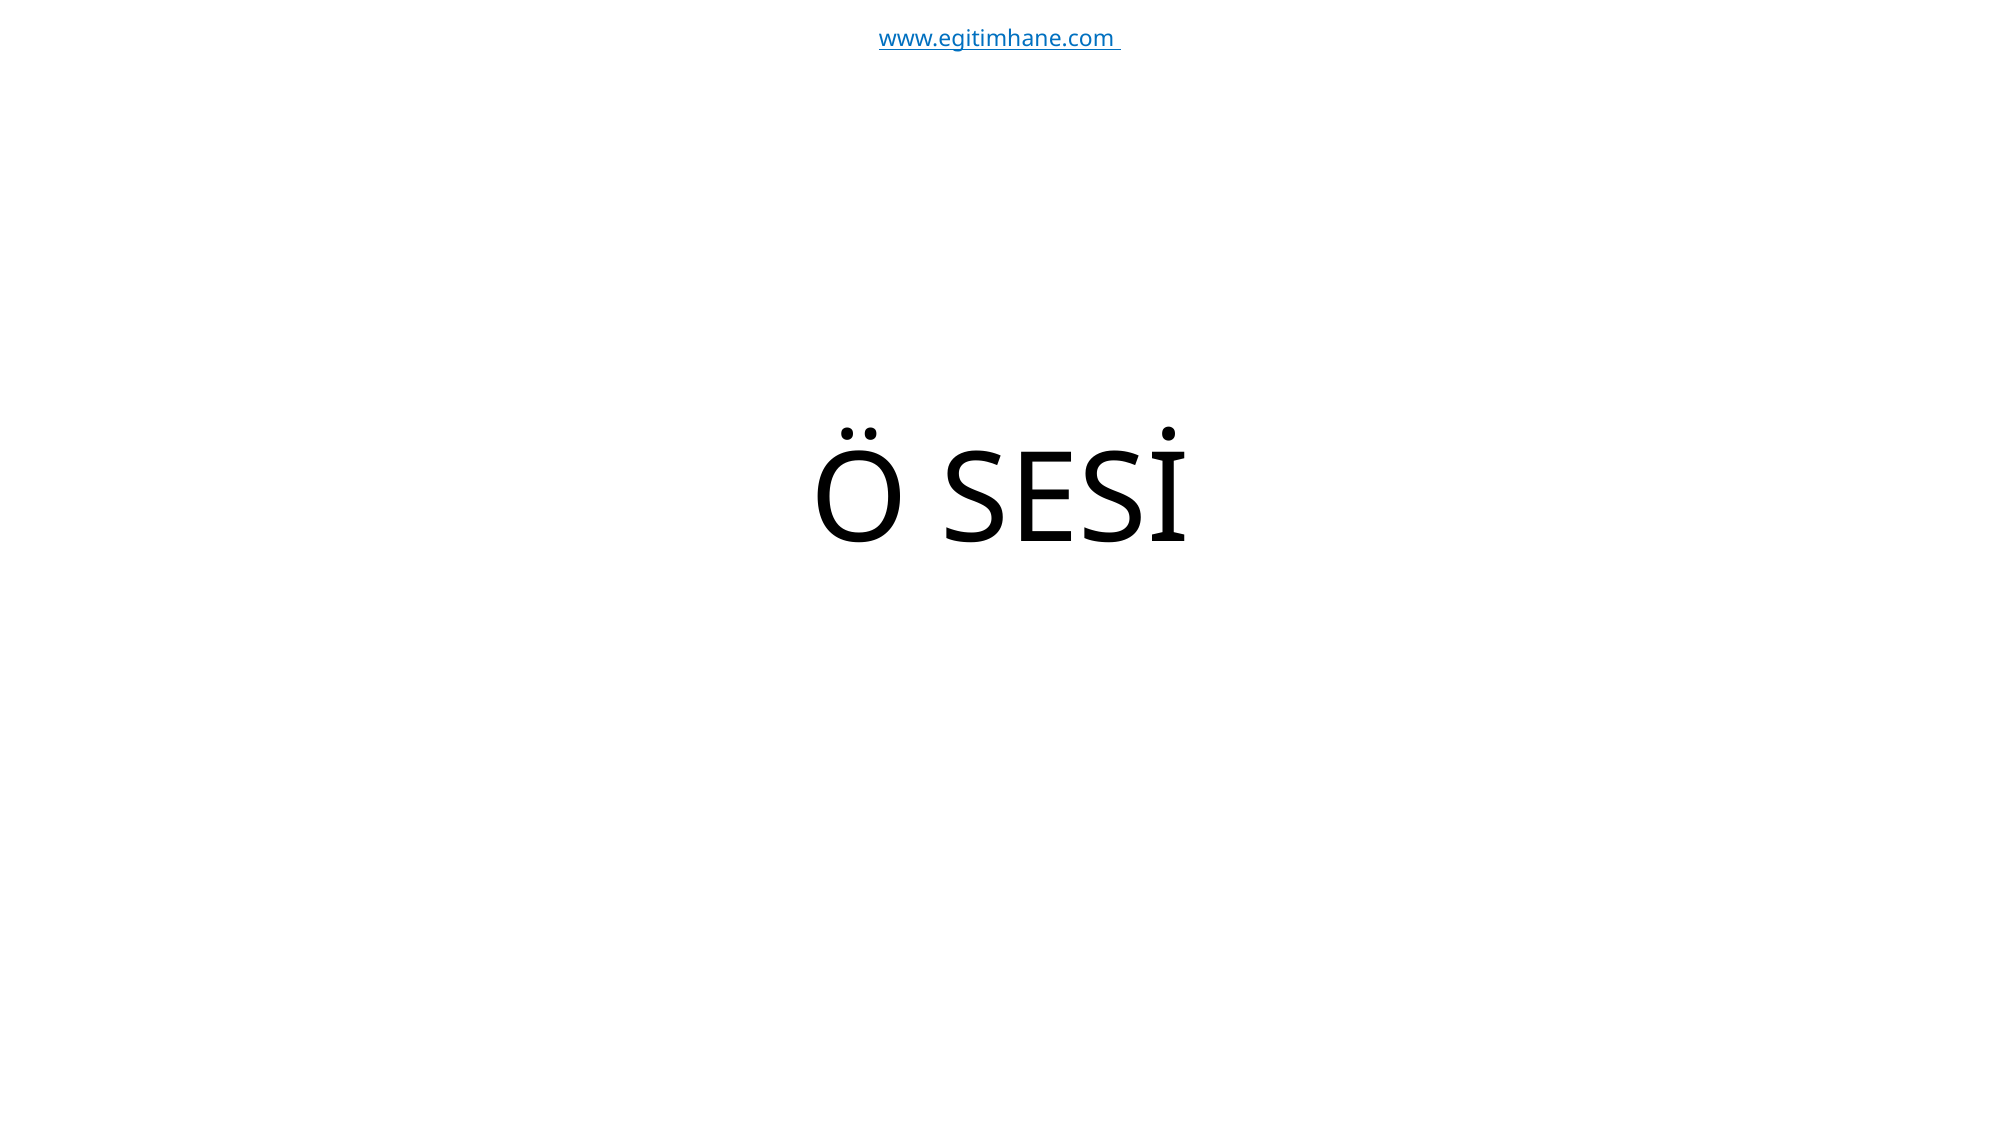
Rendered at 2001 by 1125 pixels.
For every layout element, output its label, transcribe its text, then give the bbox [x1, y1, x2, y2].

title Ö SESİ [249, 184, 1750, 576]
text_box www.egitimhane.com [863, 16, 1136, 59]
